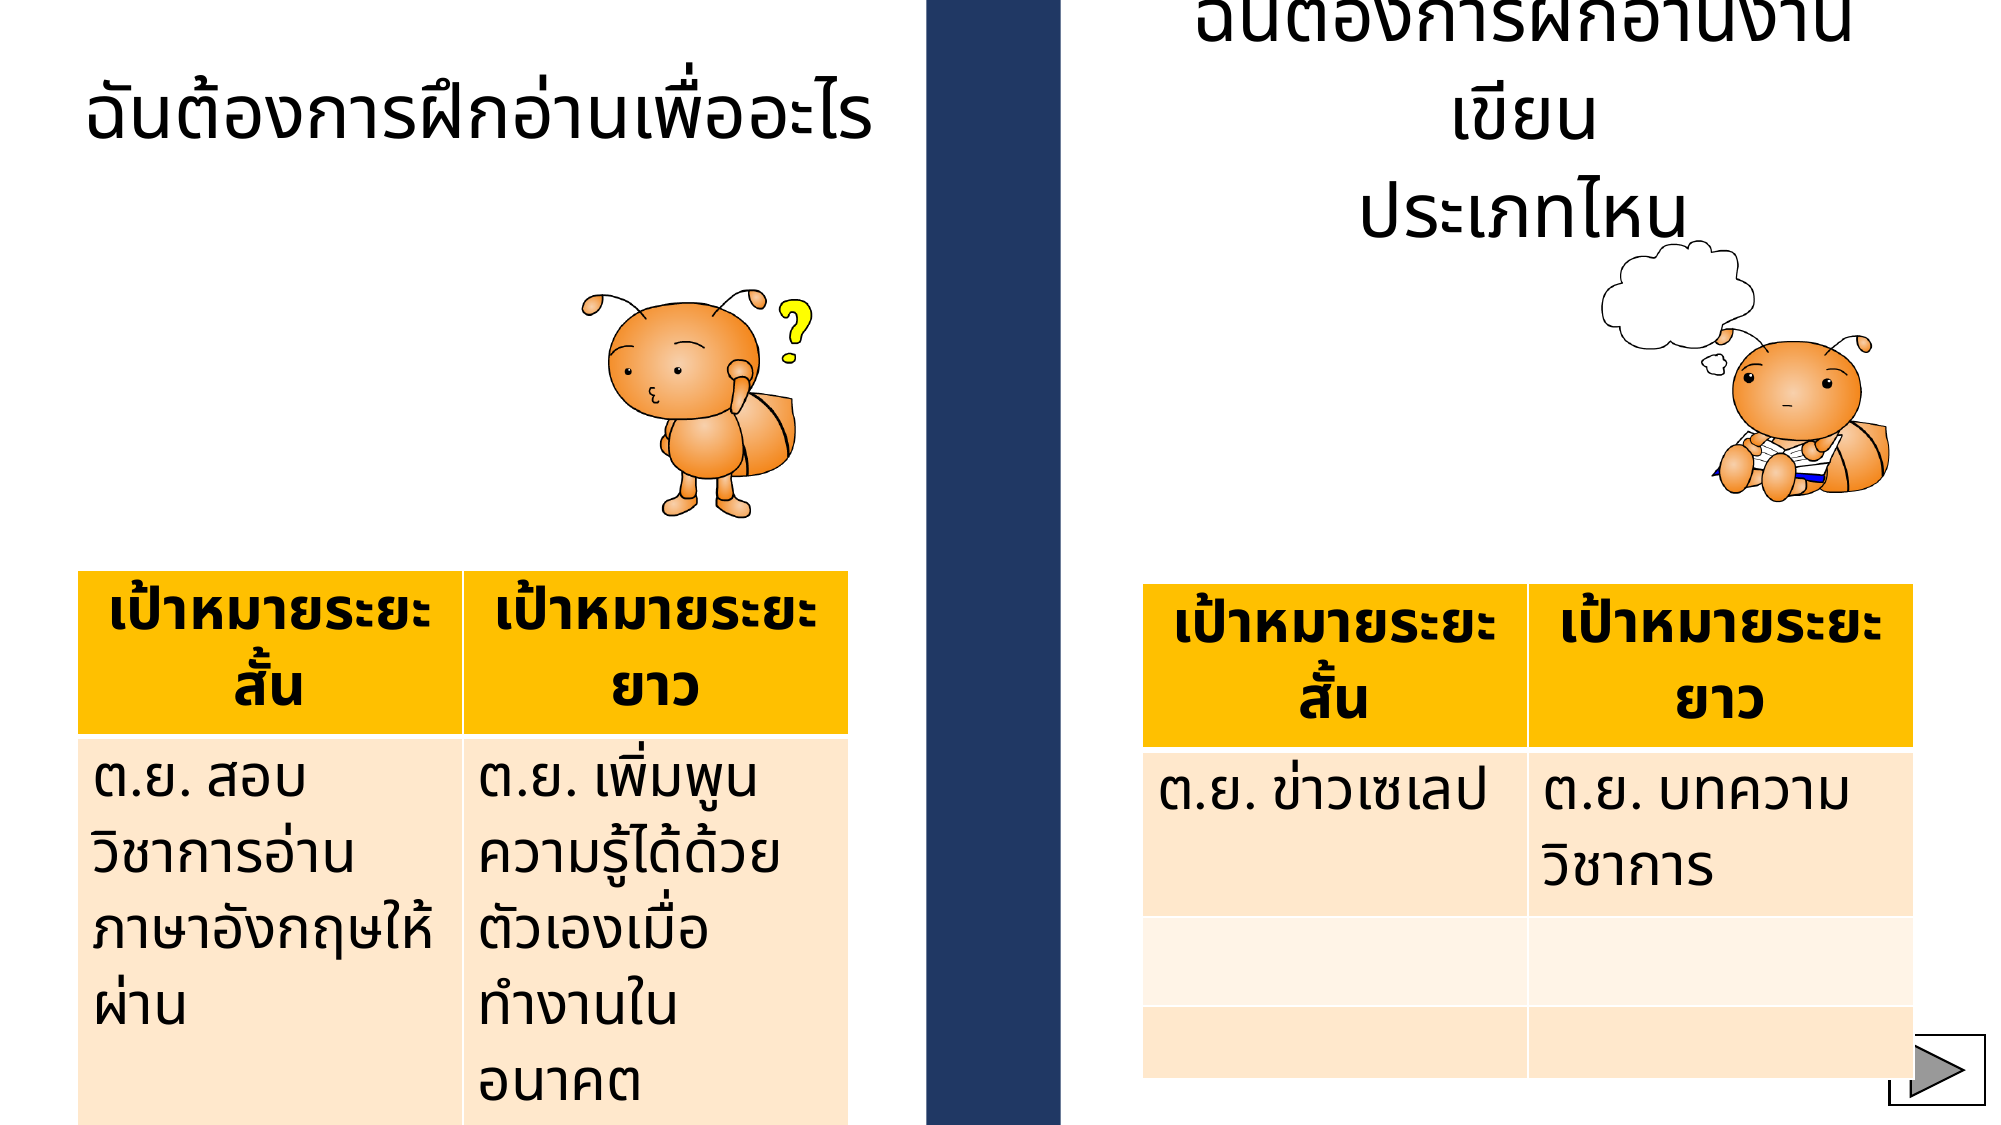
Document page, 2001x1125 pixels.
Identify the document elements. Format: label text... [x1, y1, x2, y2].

table_cell ต.ย. ข่าวเซเลป [1143, 753, 1527, 916]
table_header เป้าหมายระยะสั้น [1143, 584, 1527, 747]
table_cell [1143, 1007, 1527, 1078]
table_cell [1143, 918, 1527, 1005]
picture [1601, 240, 1890, 503]
table_header เป้าหมายระยะสั้น [78, 571, 462, 734]
table_header เป้าหมายระยะยาว [464, 571, 848, 734]
table_cell ต.ย. สอบวิชาการอ่านภาษาอังกฤษให้ผ่าน [78, 739, 462, 1125]
table_cell [1529, 1007, 1913, 1078]
table_cell ต.ย. บทความวิชาการ [1529, 753, 1913, 916]
table_header ฉันต้องการฝึกอ่านเพื่ออะไร [64, 19, 893, 177]
text_box [1888, 1034, 1986, 1106]
table_header เป้าหมายระยะยาว [1529, 584, 1913, 747]
table_header ฉันต้องการฝึกอ่านงานเขียน ประเภทไหน [1110, 0, 1939, 429]
table_cell [1529, 918, 1913, 1005]
text_box [925, 0, 1062, 1125]
table_cell ต.ย. เพิ่มพูนความรู้ได้ด้วยตัวเองเมื่อทำงานในอนาคต [464, 739, 848, 1125]
picture [580, 279, 813, 519]
